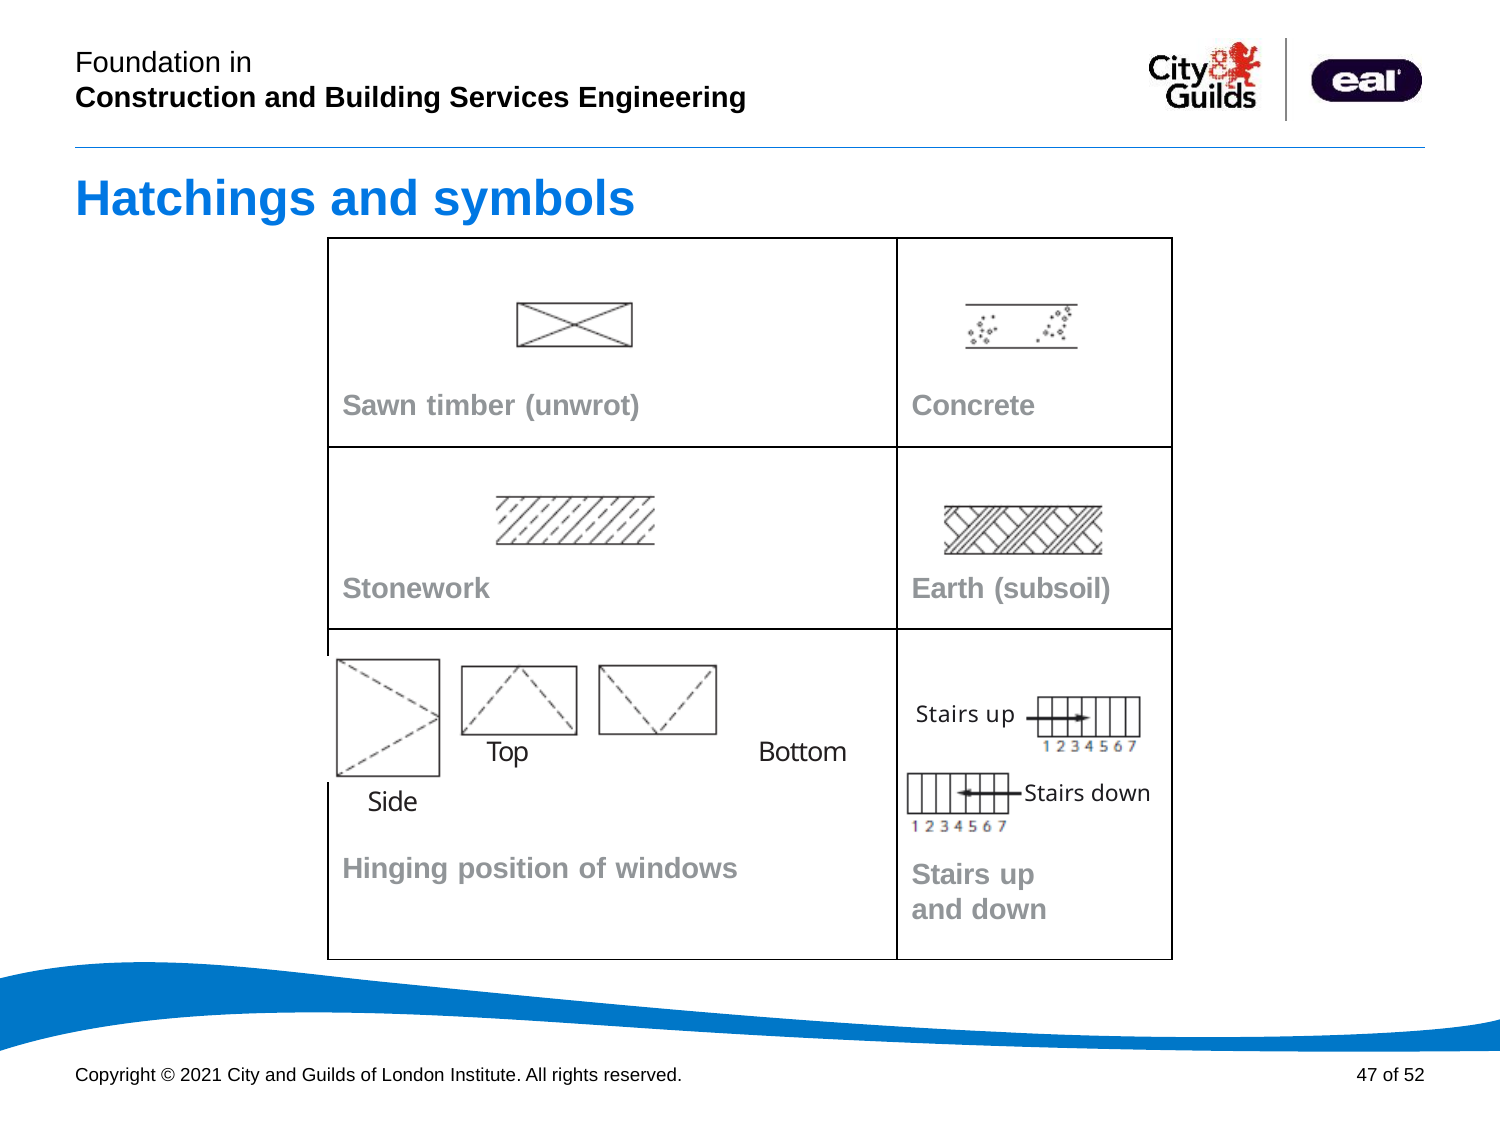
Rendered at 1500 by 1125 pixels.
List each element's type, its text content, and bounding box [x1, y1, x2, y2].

picture [901, 684, 1148, 840]
table_cell Top Bottom Side Hinging position of windows [329, 630, 896, 959]
picture [594, 662, 722, 740]
title Hatchings and symbols [74, 165, 1426, 229]
picture [452, 658, 585, 739]
picture [501, 290, 667, 365]
picture [931, 495, 1119, 567]
table_header Sawn timber (unwrot) [329, 239, 896, 446]
table_cell Stonework [329, 448, 896, 628]
picture [327, 656, 442, 783]
table_cell Stairs up Stairs down Stairs up and down [898, 630, 1171, 959]
picture [950, 290, 1100, 365]
table_header Concrete [898, 239, 1171, 446]
table_cell Earth (subsoil) [898, 448, 1171, 628]
picture [1149, 38, 1422, 121]
picture [476, 487, 692, 565]
